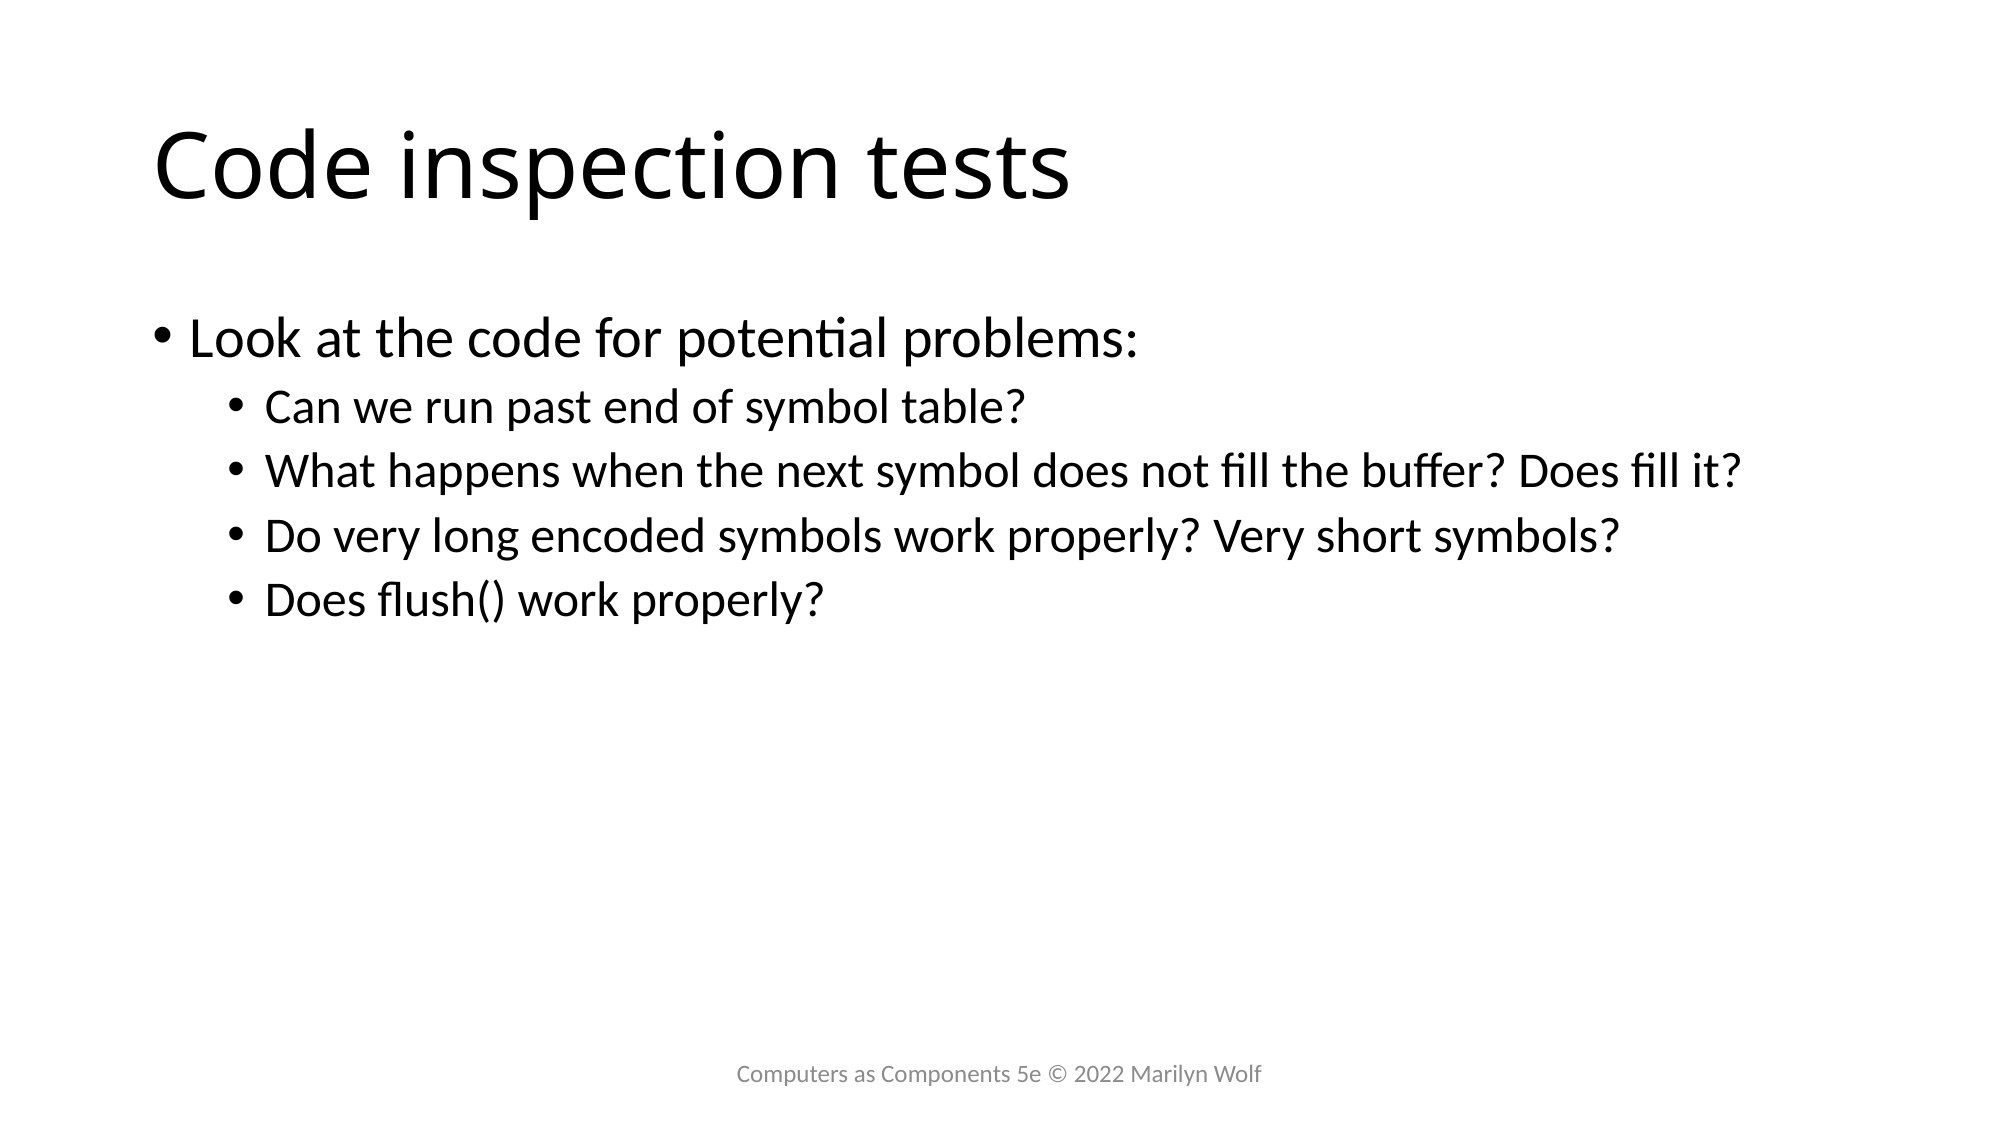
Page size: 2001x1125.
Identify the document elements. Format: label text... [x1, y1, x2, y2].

title Code inspection tests [137, 59, 1863, 278]
footer Computers as Components 5e © 2022 Marilyn Wolf [662, 1042, 1338, 1103]
list Look at the code for potential problems: Can we run past end of symbol table? What happens when the next symbol does not fill the buffer? Does fill it? Do very long encoded symbols work properly? Very short symbols? Does flush() work properly? [137, 299, 1863, 1014]
